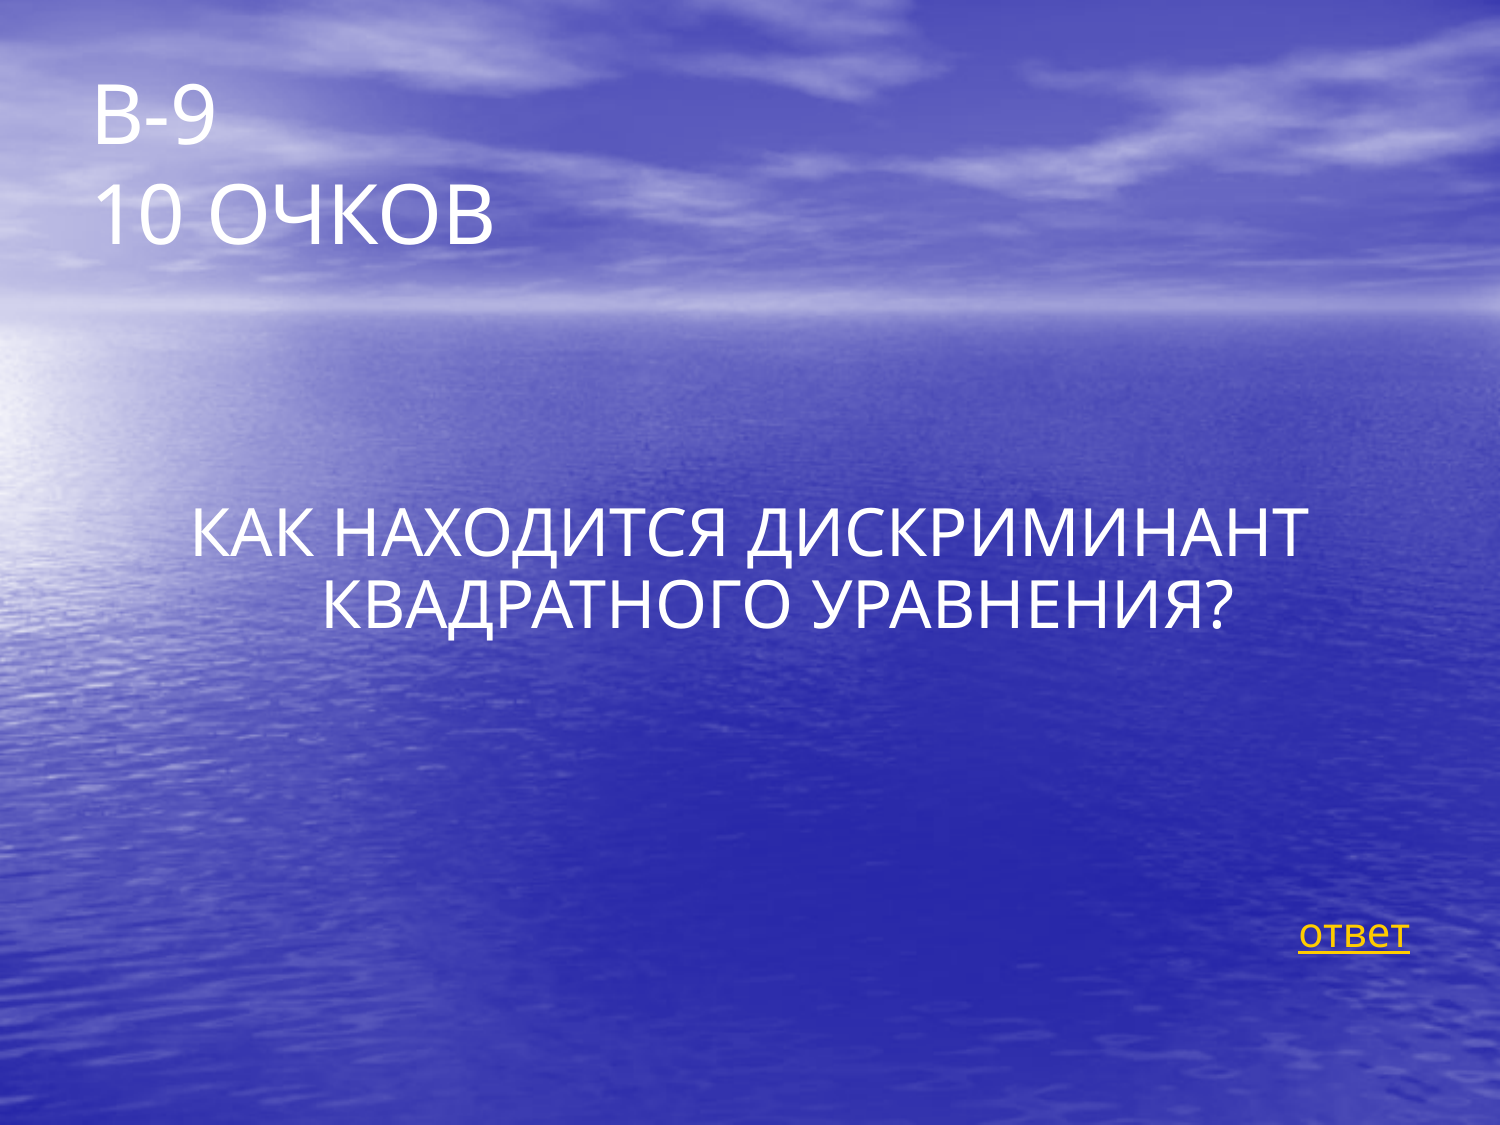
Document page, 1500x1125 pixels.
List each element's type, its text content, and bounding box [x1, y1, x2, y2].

title В-9 10 ОЧКОВ [74, 47, 1426, 276]
list КАК НАХОДИТСЯ ДИСКРИМИНАНТ КВАДРАТНОГО УРАВНЕНИЯ? ответ [74, 312, 1426, 988]
